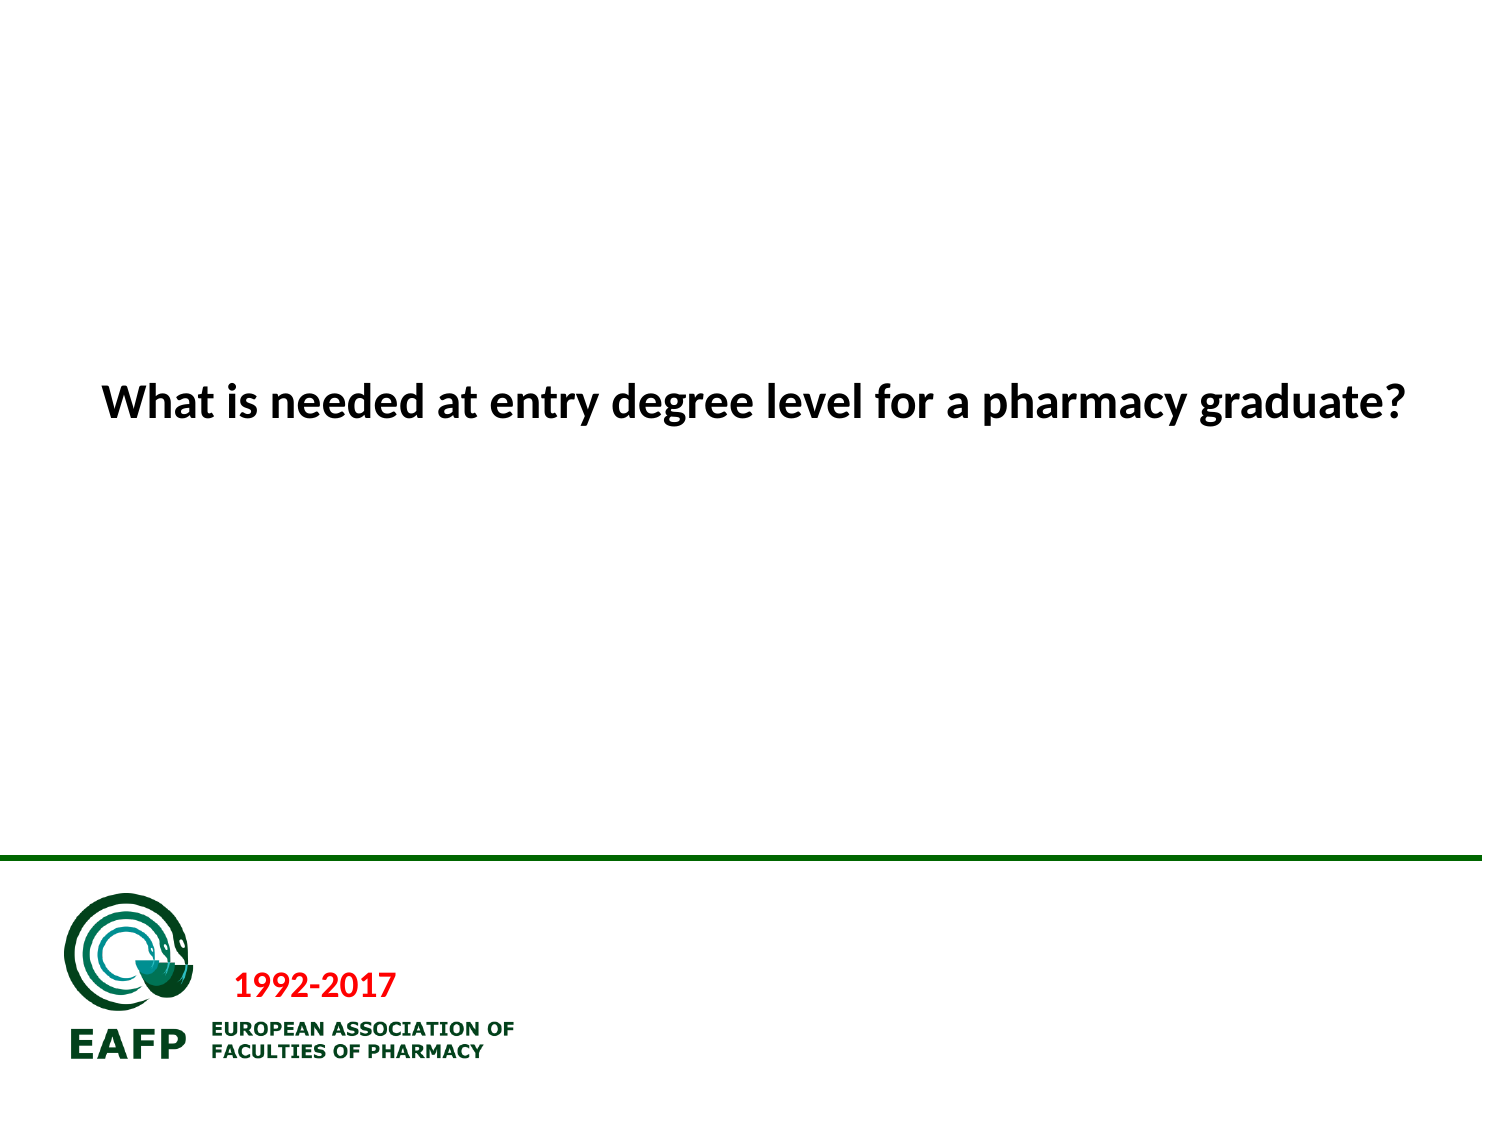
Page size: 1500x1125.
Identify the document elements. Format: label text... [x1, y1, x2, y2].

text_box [64, 892, 514, 1087]
text_box What is needed at entry degree level for a pharmacy graduate? [86, 361, 1500, 497]
